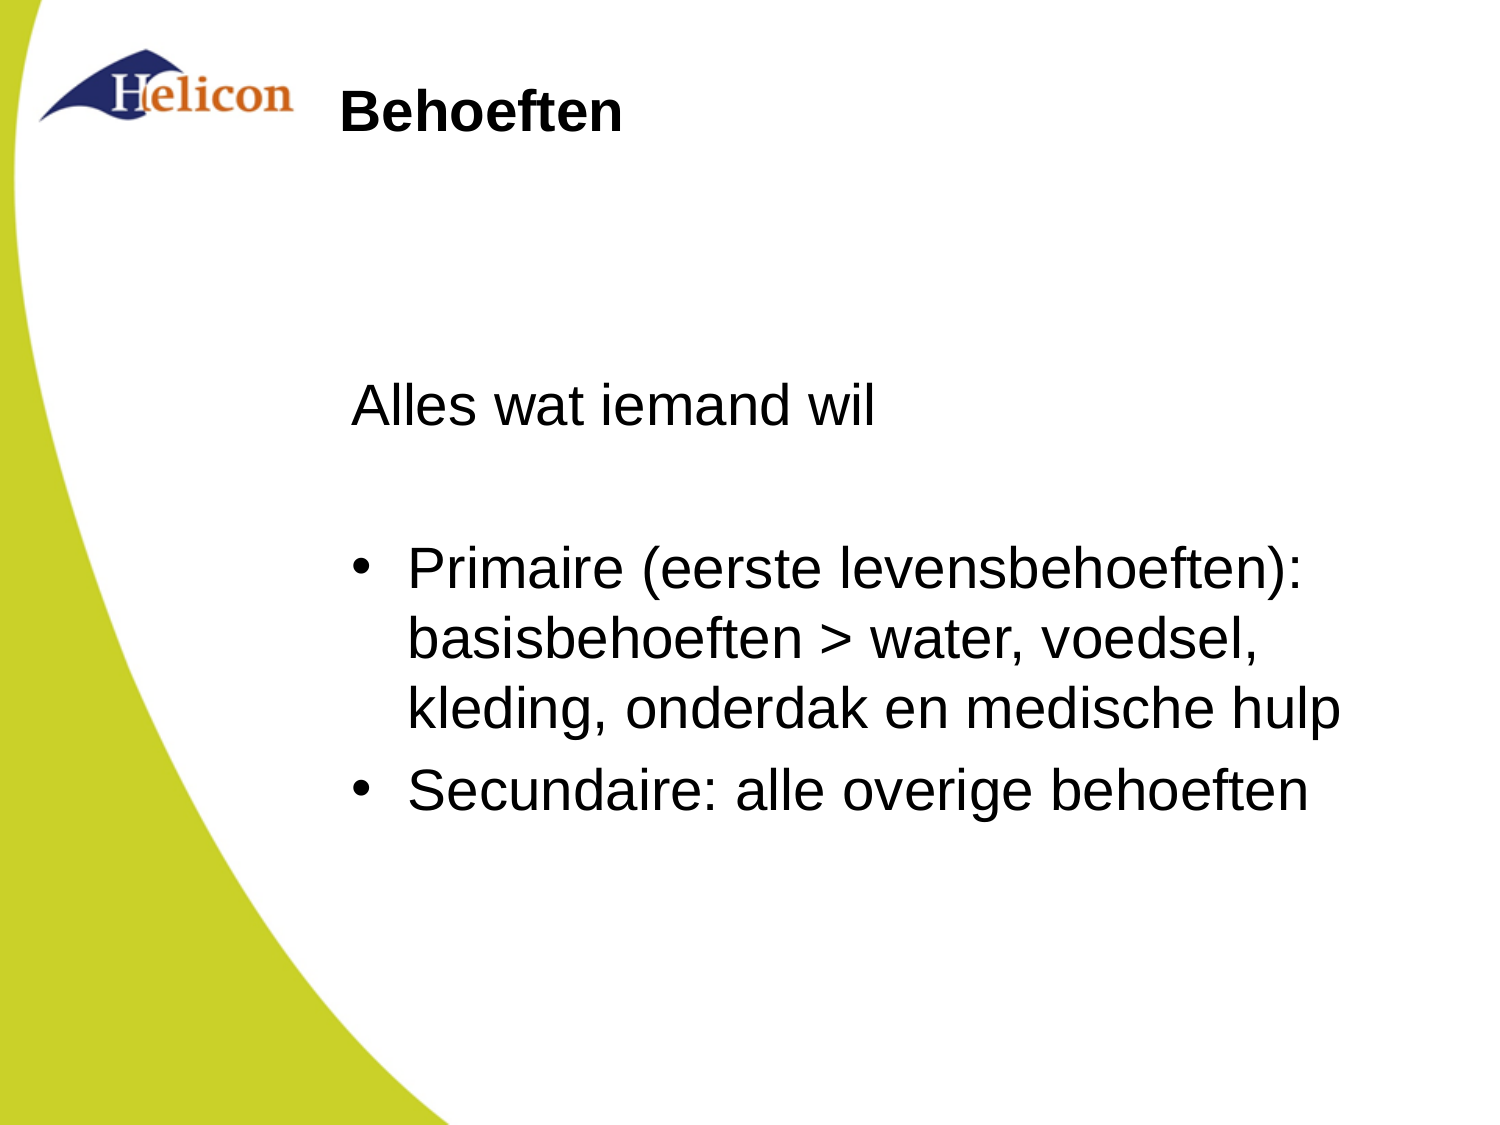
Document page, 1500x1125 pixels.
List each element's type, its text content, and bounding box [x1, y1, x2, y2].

list Alles wat iemand wil Primaire (eerste levensbehoeften): basisbehoeften > water, voedsel, kleding, onderdak en medische hulp Secundaire: alle overige behoeften [336, 196, 1425, 1005]
picture [0, 0, 1500, 1125]
title Behoeften [324, 54, 1415, 161]
